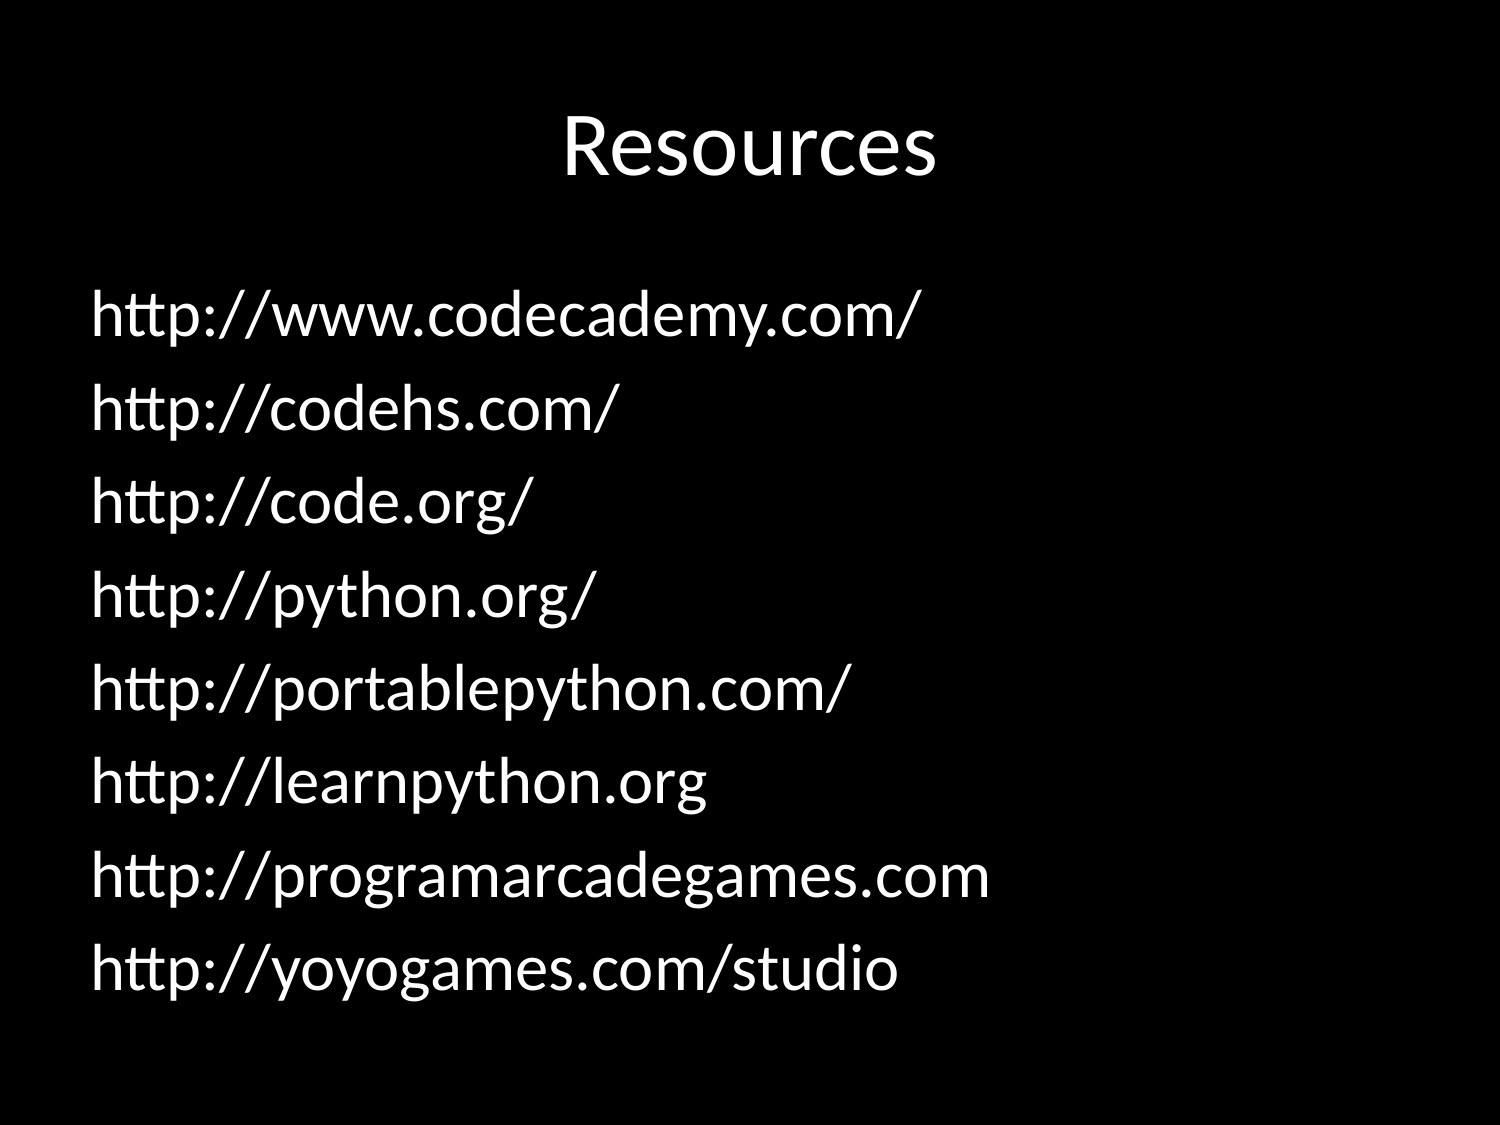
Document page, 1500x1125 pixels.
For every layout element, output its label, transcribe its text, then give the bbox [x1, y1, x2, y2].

title Resources [75, 45, 1425, 233]
list http://www.codecademy.com/ http://codehs.com/ http://code.org/ http://python.org/ http://portablepython.com/ http://learnpython.org http://programarcadegames.com http://yoyogames.com/studio [75, 262, 1425, 1075]
